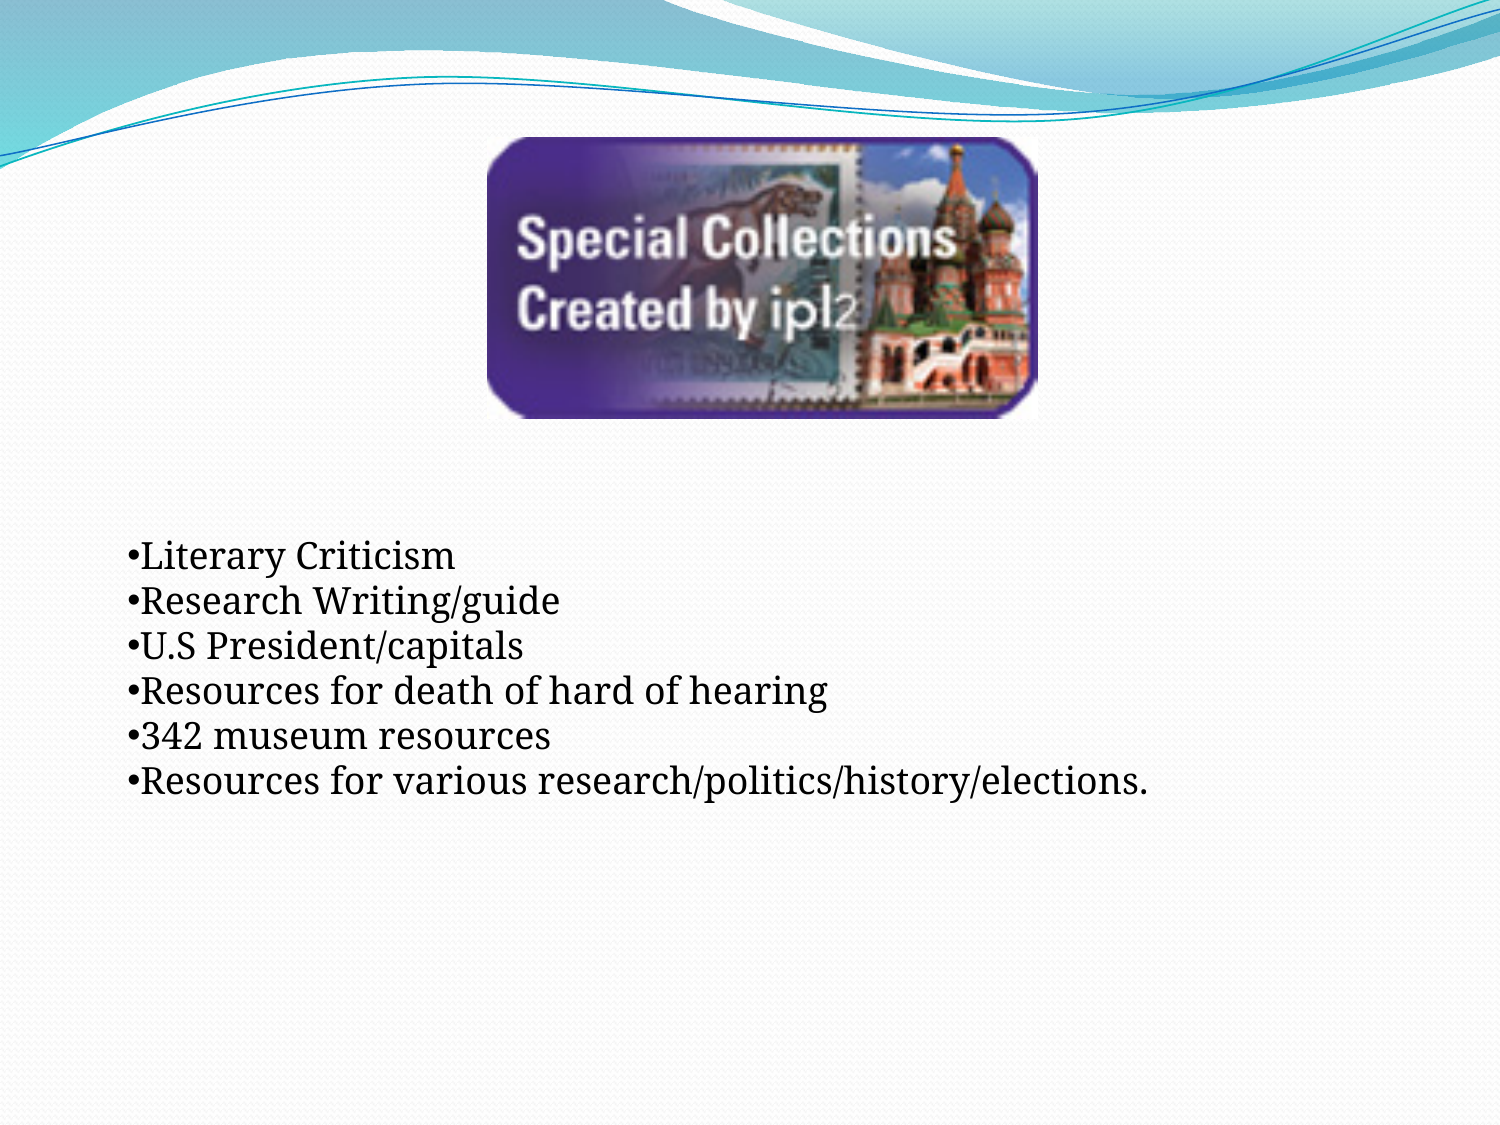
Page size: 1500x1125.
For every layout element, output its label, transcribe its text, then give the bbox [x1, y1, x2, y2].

picture [487, 137, 1038, 420]
text_box Literary Criticism Research Writing/guide U.S President/capitals Resources for death of hard of hearing 342 museum resources Resources for various research/politics/history/elections. [112, 524, 1375, 855]
